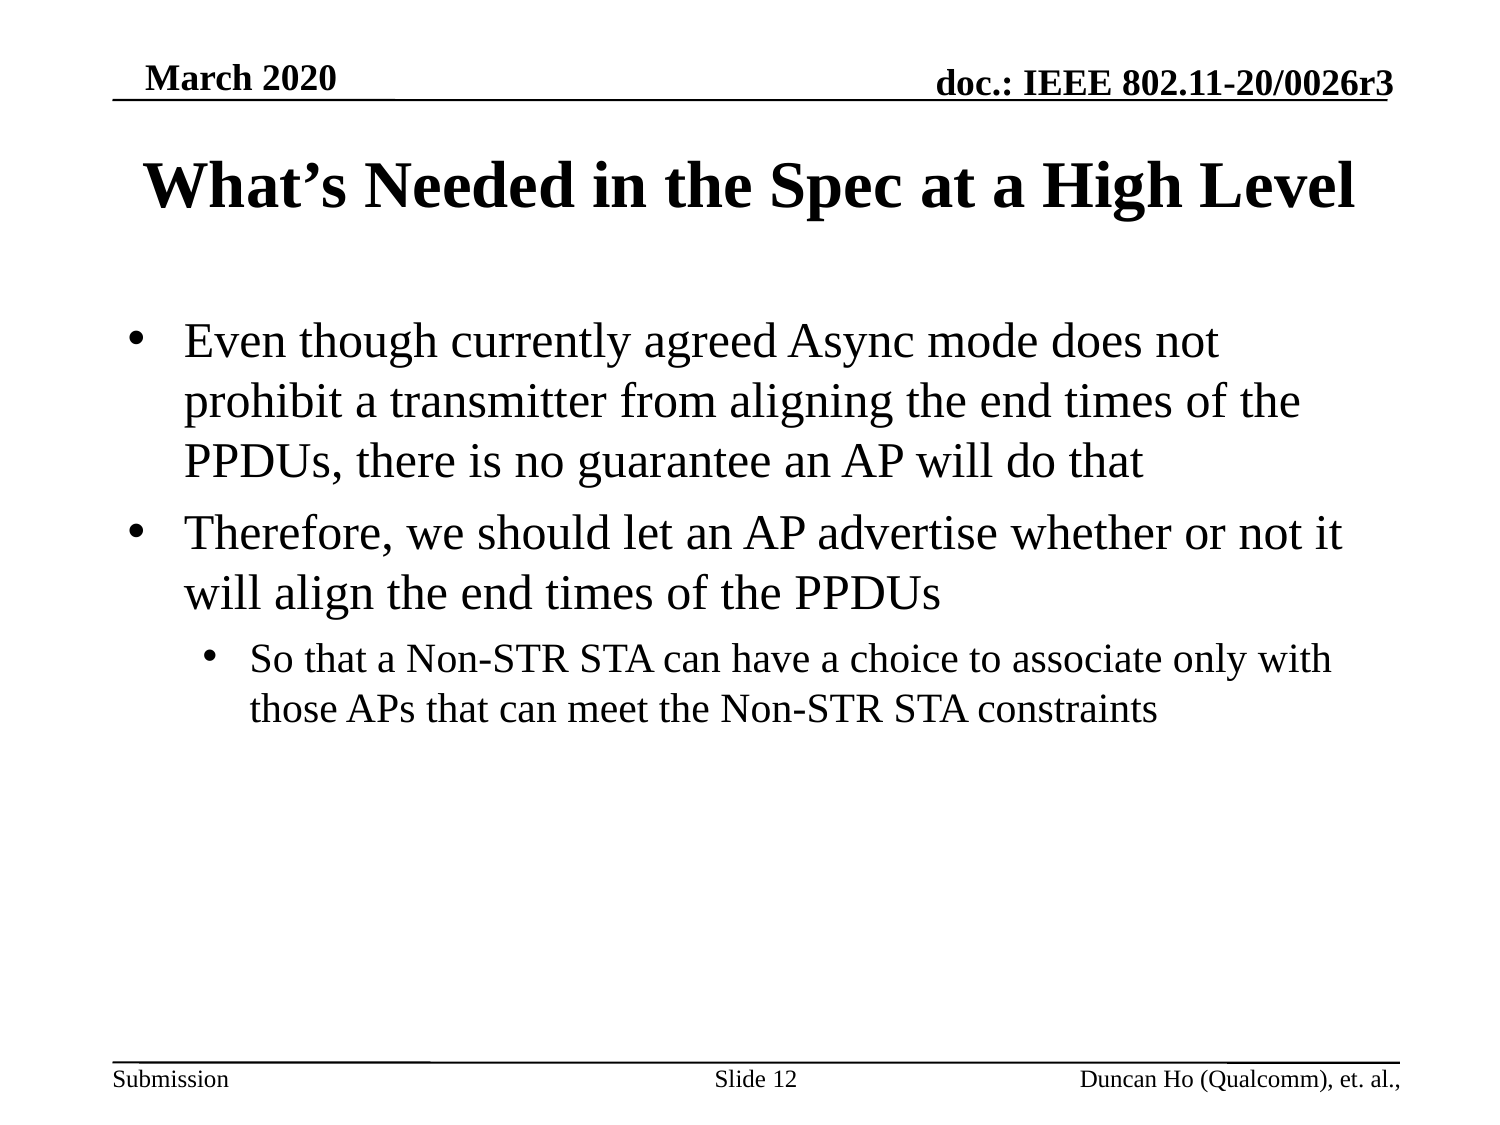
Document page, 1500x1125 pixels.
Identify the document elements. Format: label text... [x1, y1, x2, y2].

footer Duncan Ho (Qualcomm), et. al., [878, 1061, 1402, 1093]
list Even though currently agreed Async mode does not prohibit a transmitter from aligning the end times of the PPDUs, there is no guarantee an AP will do that Therefore, we should let an AP advertise whether or not it will align the end times of the PPDUs So that a Non-STR STA can have a choice to associate only with those APs that can meet the Non-STR STA constraints [112, 299, 1388, 1000]
slide_number Slide 12 [712, 1061, 800, 1123]
title What’s Needed in the Spec at a High Level [112, 112, 1388, 251]
